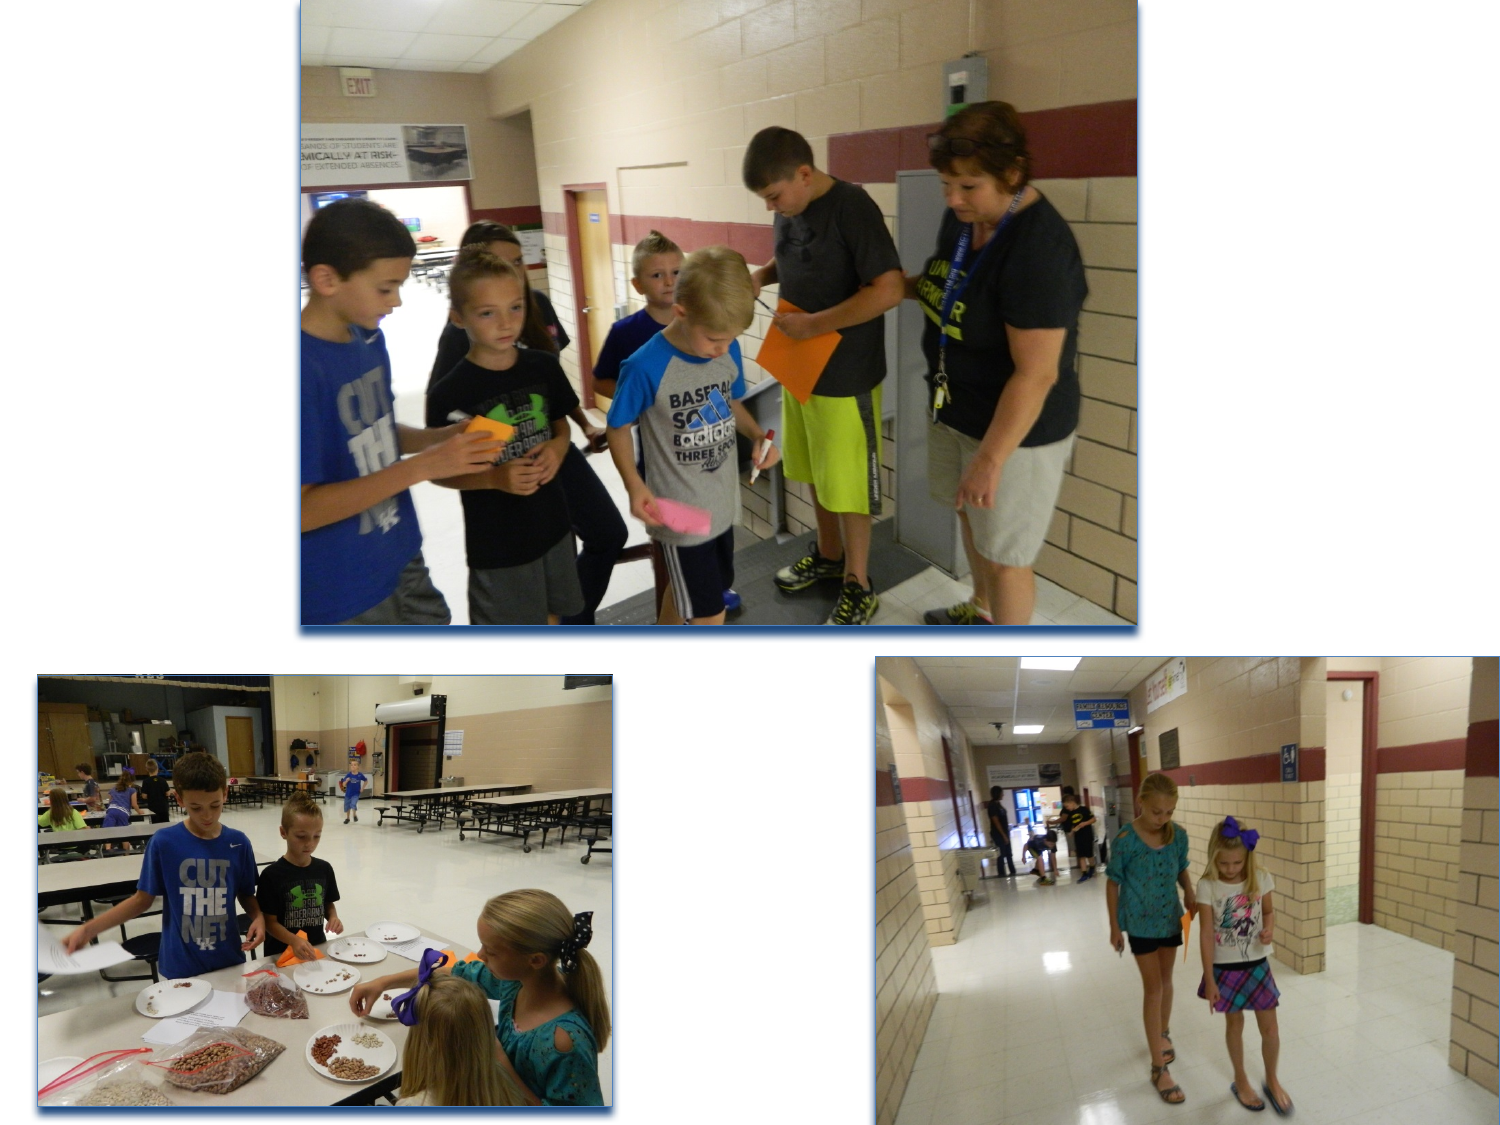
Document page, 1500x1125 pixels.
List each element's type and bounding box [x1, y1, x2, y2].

picture [874, 655, 1500, 1125]
picture [299, 0, 1138, 626]
picture [37, 674, 613, 1107]
